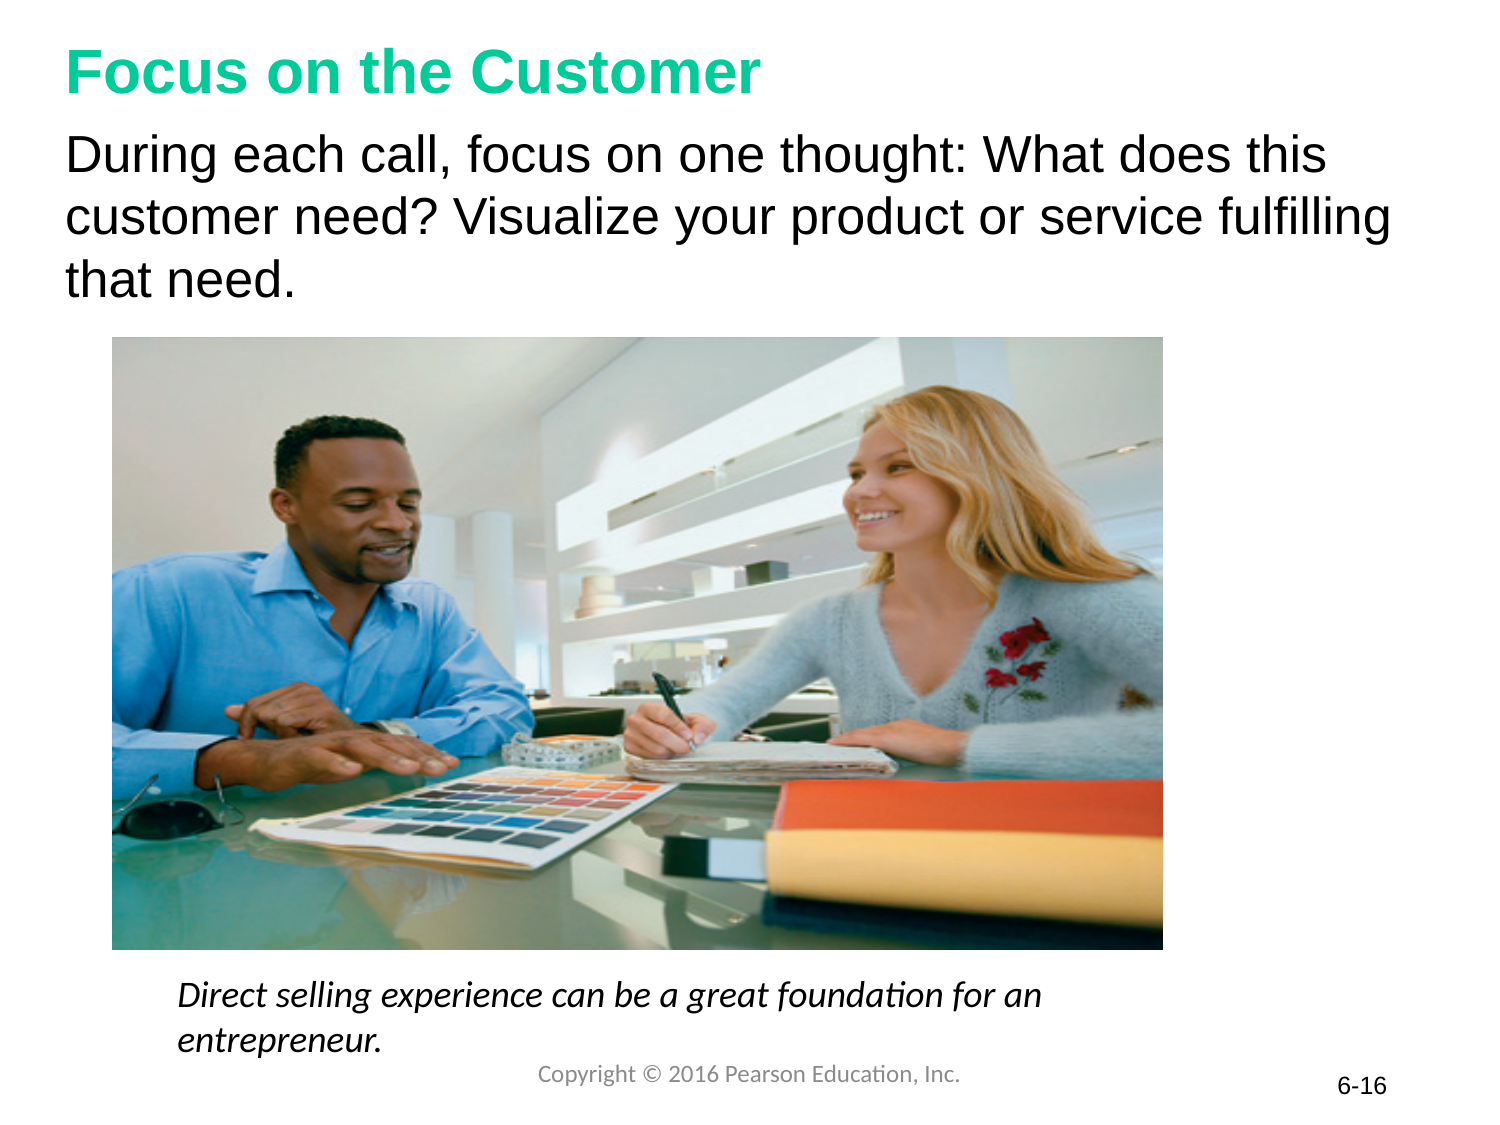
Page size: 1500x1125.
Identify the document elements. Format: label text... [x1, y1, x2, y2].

picture [112, 337, 1163, 951]
list During each call, focus on one thought: What does this customer need? Visualize your product or service fulfilling that need. [50, 112, 1438, 855]
text_box Direct selling experience can be a great foundation for an entrepreneur. [162, 962, 1238, 1068]
footer Copyright © 2016 Pearson Education, Inc. [512, 1068, 988, 1103]
title Focus on the Customer [50, 0, 1400, 112]
